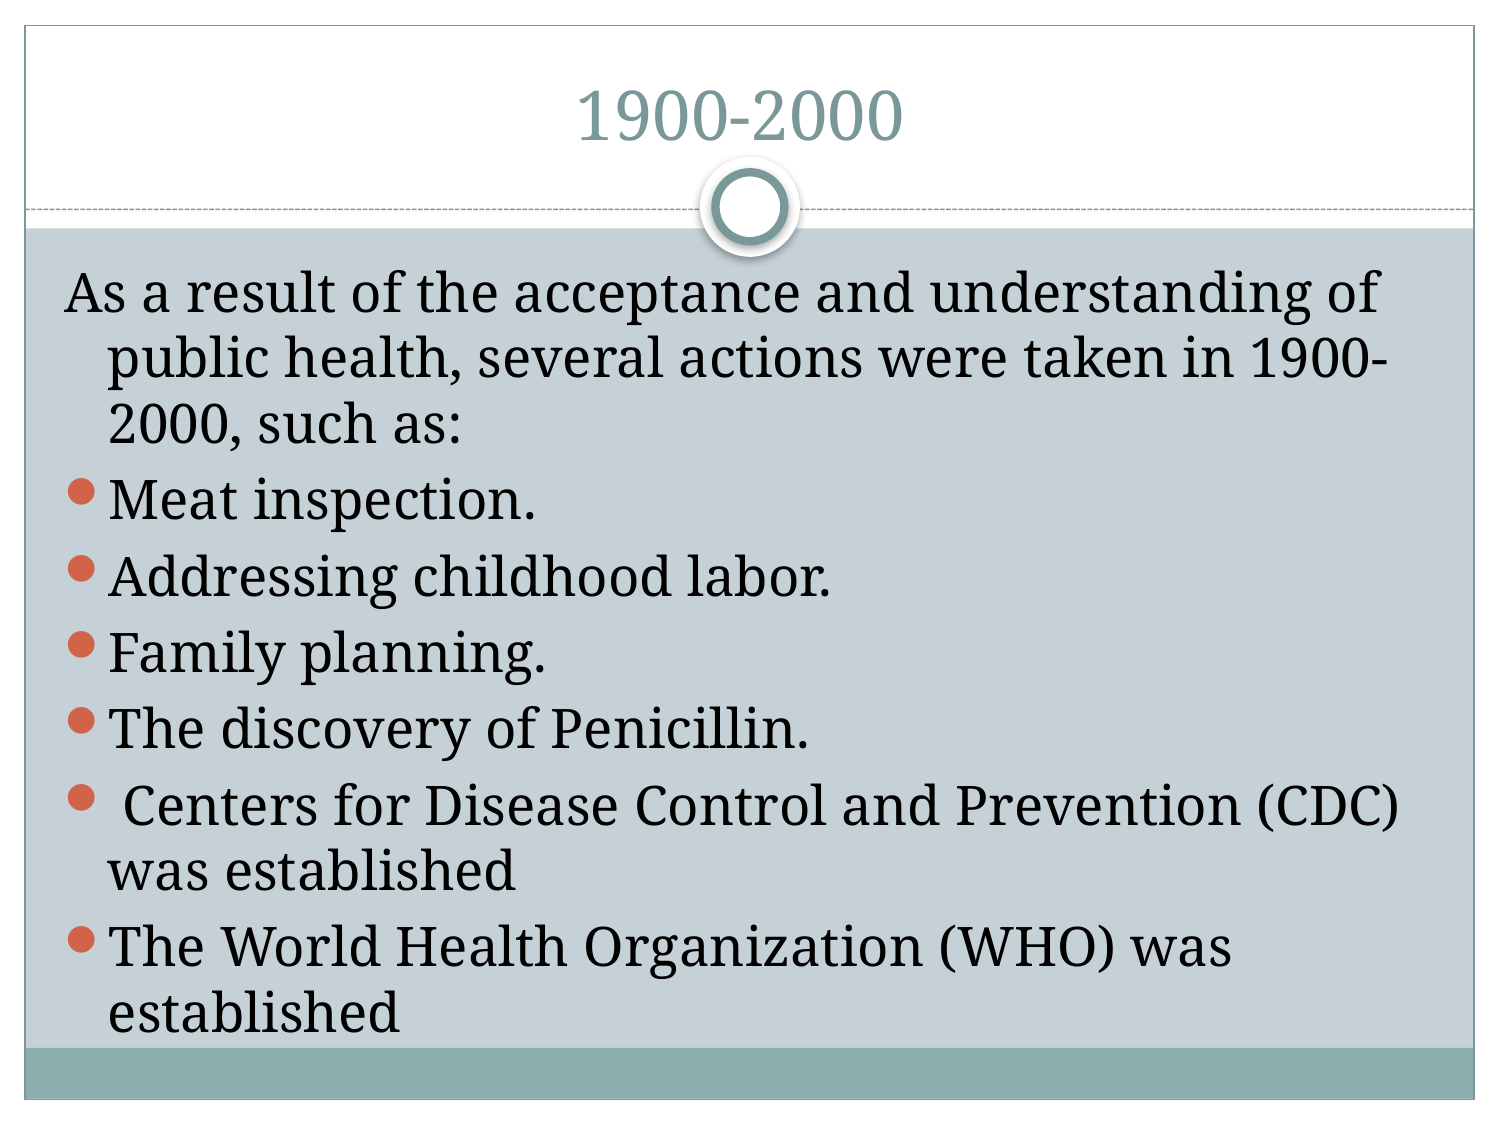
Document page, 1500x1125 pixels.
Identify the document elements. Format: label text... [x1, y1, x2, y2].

title 1900-2000 [49, 37, 1450, 162]
list As a result of the acceptance and understanding of public health, several actions were taken in 1900-2000, such as: Meat inspection. Addressing childhood labor. Family planning. The discovery of Penicillin. Centers for Disease Control and Prevention (CDC) was established The World Health Organization (WHO) was established [49, 250, 1445, 1055]
